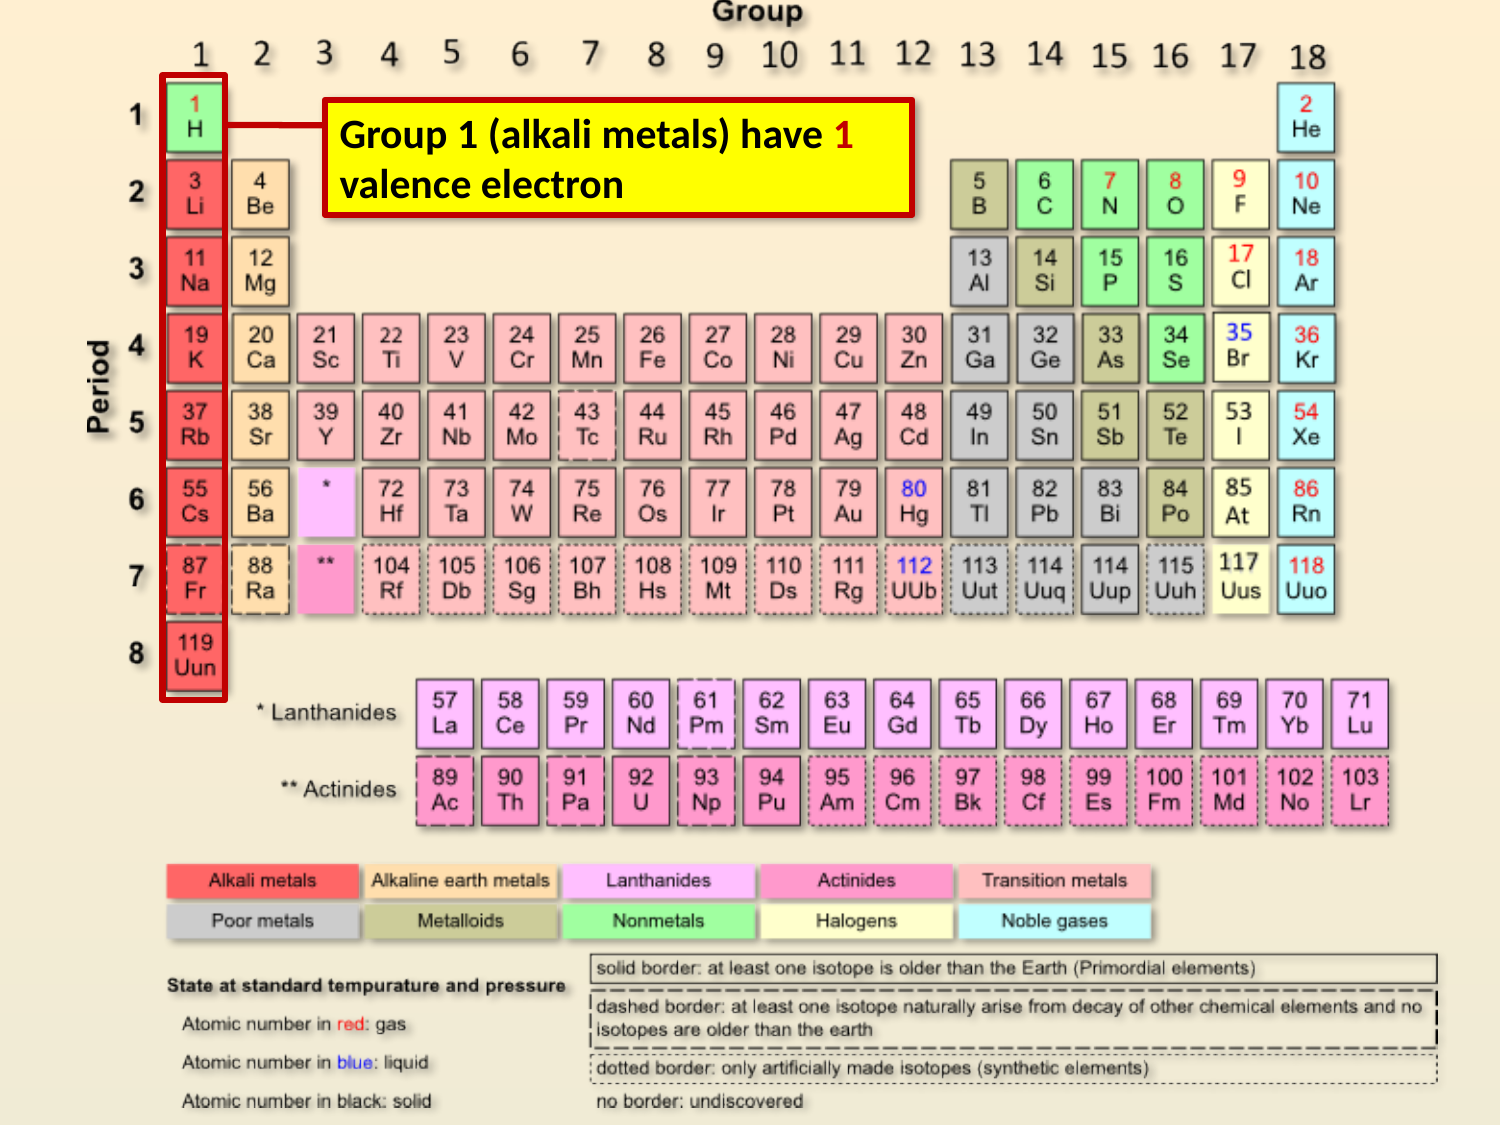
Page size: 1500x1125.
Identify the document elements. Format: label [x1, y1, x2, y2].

picture [87, 0, 1438, 1109]
